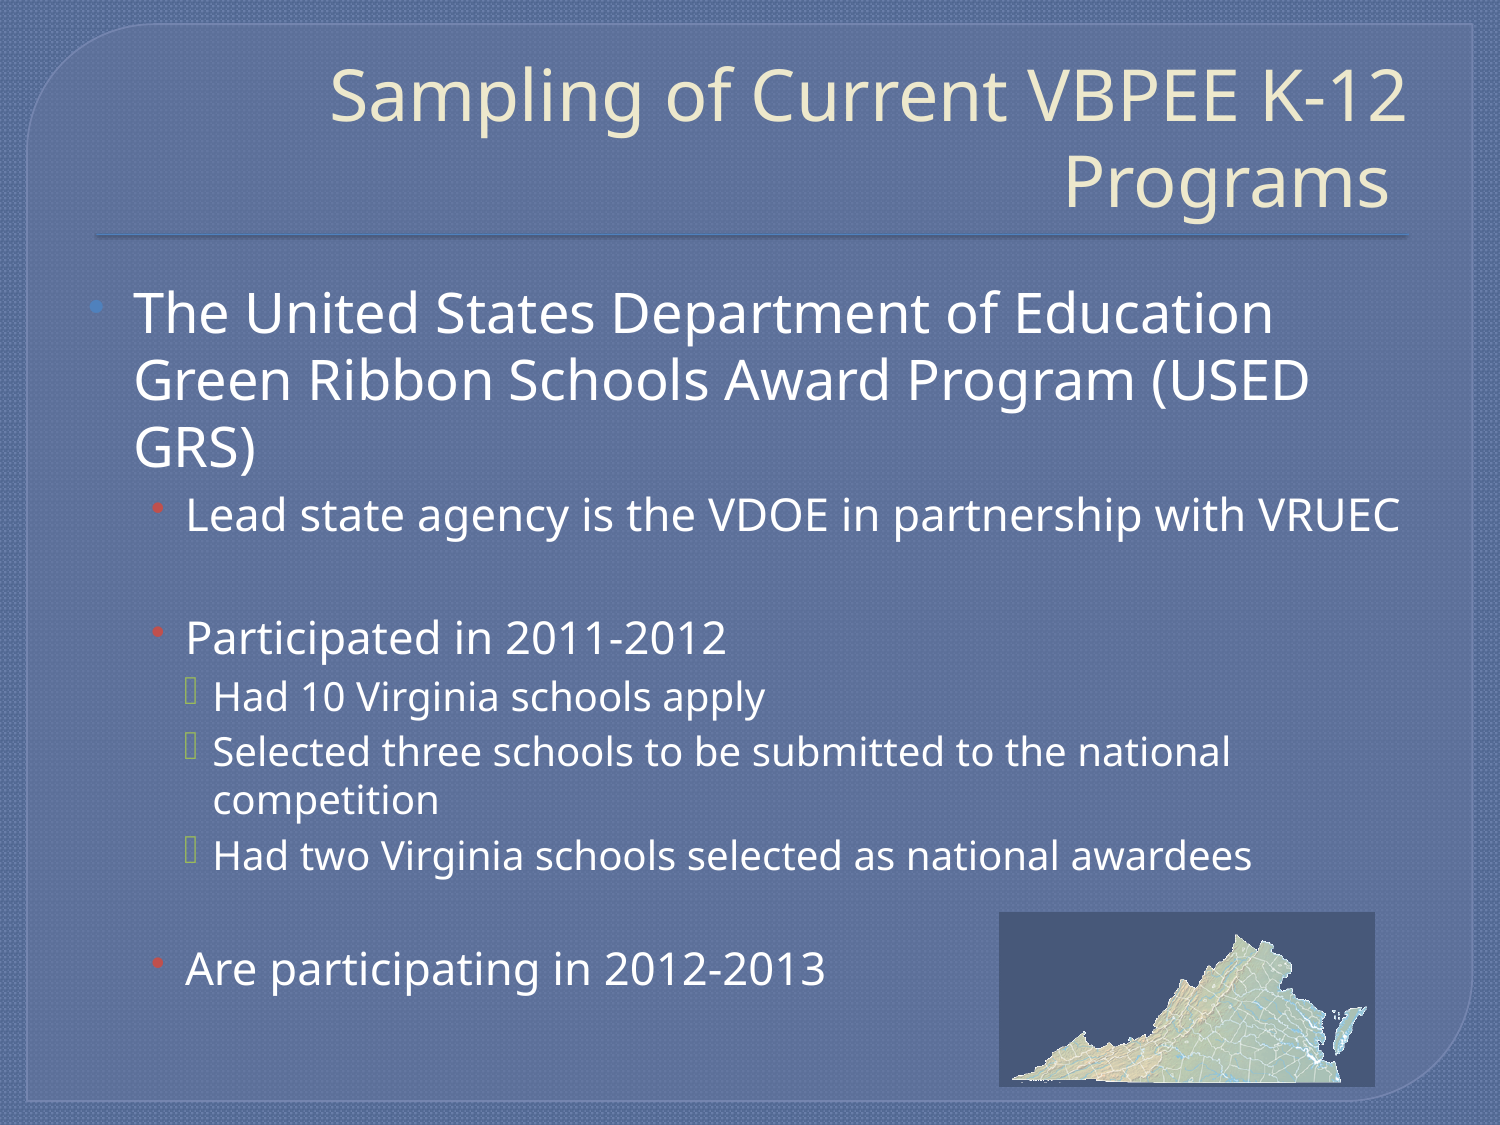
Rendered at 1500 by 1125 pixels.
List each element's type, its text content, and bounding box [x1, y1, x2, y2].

list The United States Department of Education Green Ribbon Schools Award Program (USED GRS) Lead state agency is the VDOE in partnership with VRUEC Participated in 2011-2012 Had 10 Virginia schools apply Selected three schools to be submitted to the national competition Had two Virginia schools selected as national awardees Are participating in 2012-2013 [75, 270, 1425, 1013]
picture [999, 1013, 1375, 1087]
title Sampling of Current VBPEE K-12 Programs [75, 41, 1425, 230]
